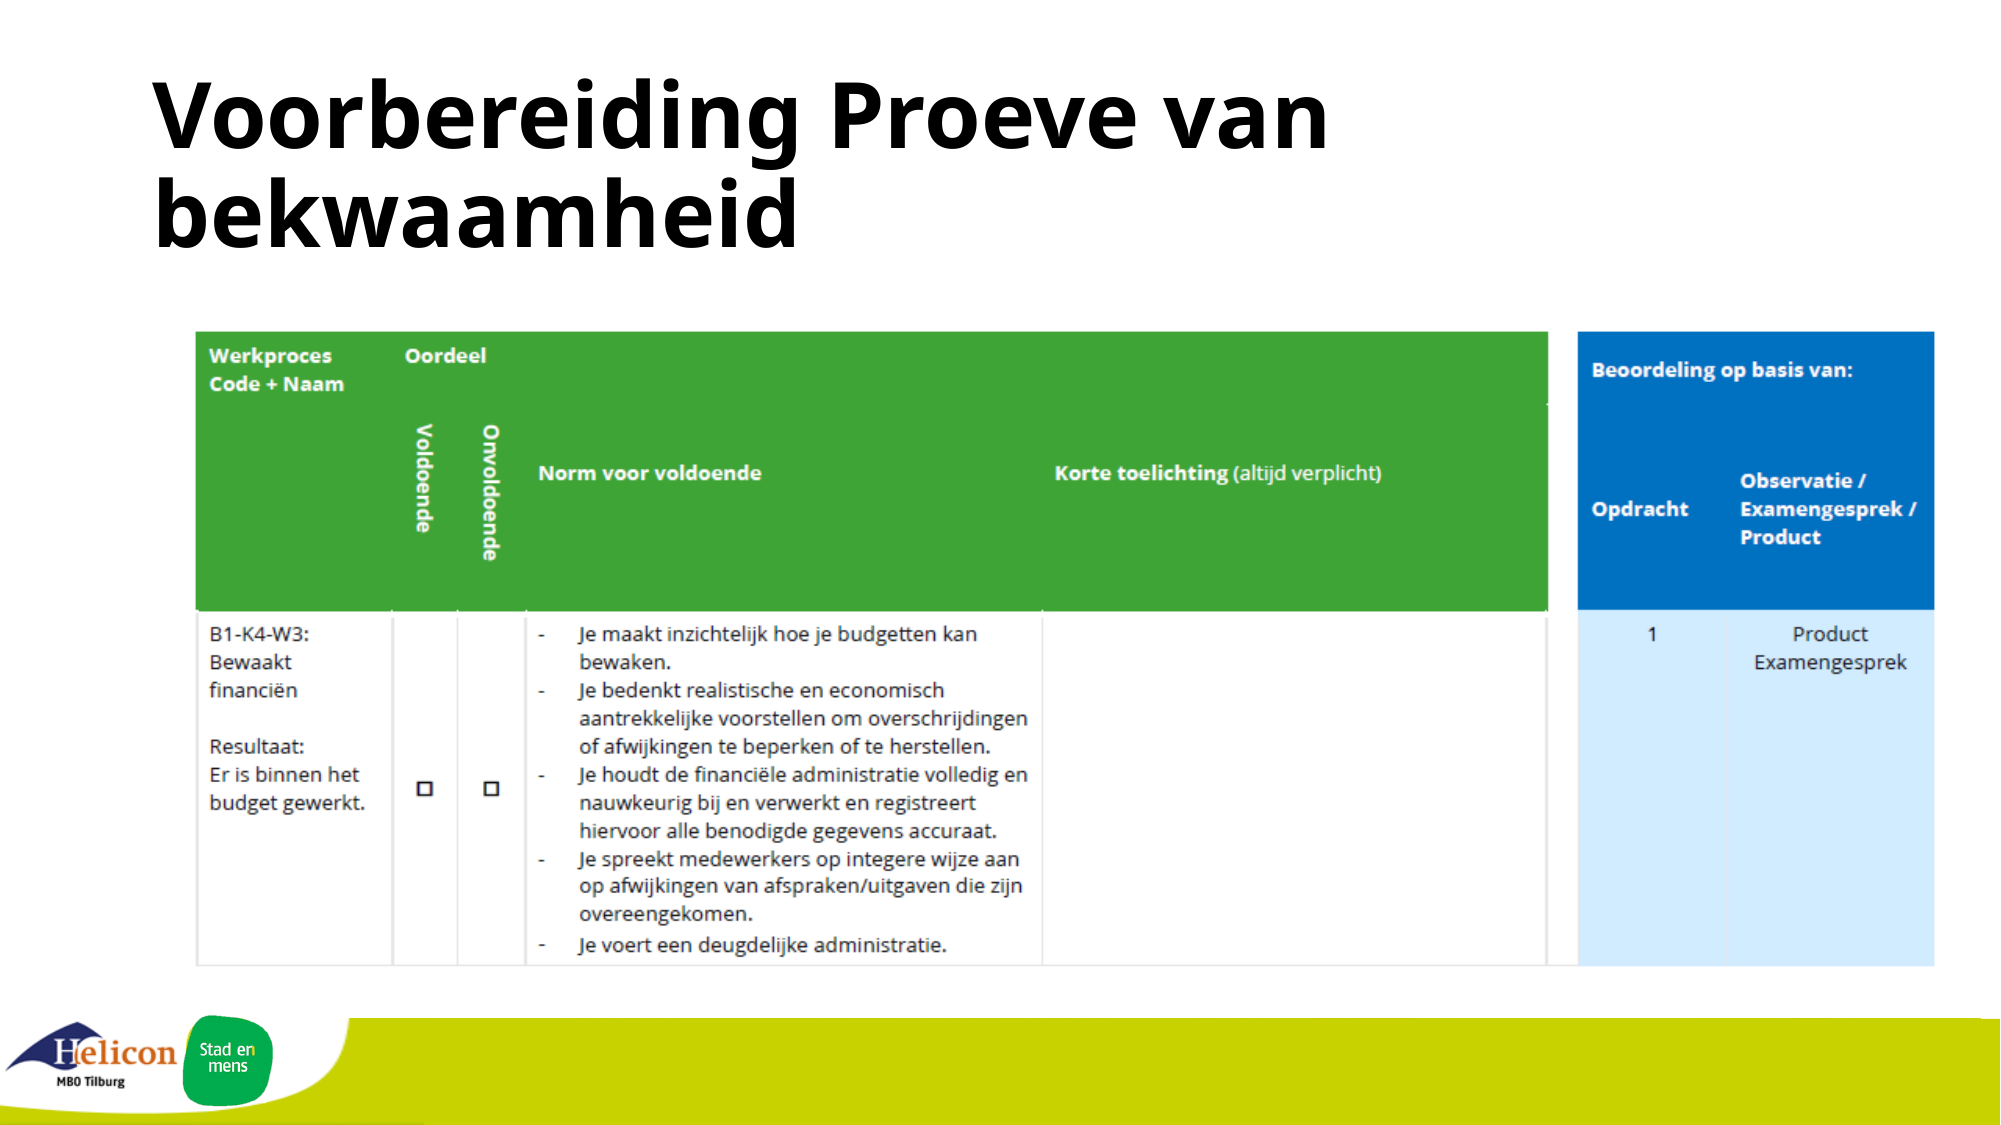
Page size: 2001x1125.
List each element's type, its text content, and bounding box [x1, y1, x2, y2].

picture [0, 1013, 424, 1125]
picture [185, 321, 1944, 980]
title Voorbereiding Proeve van bekwaamheid [137, 59, 1863, 278]
